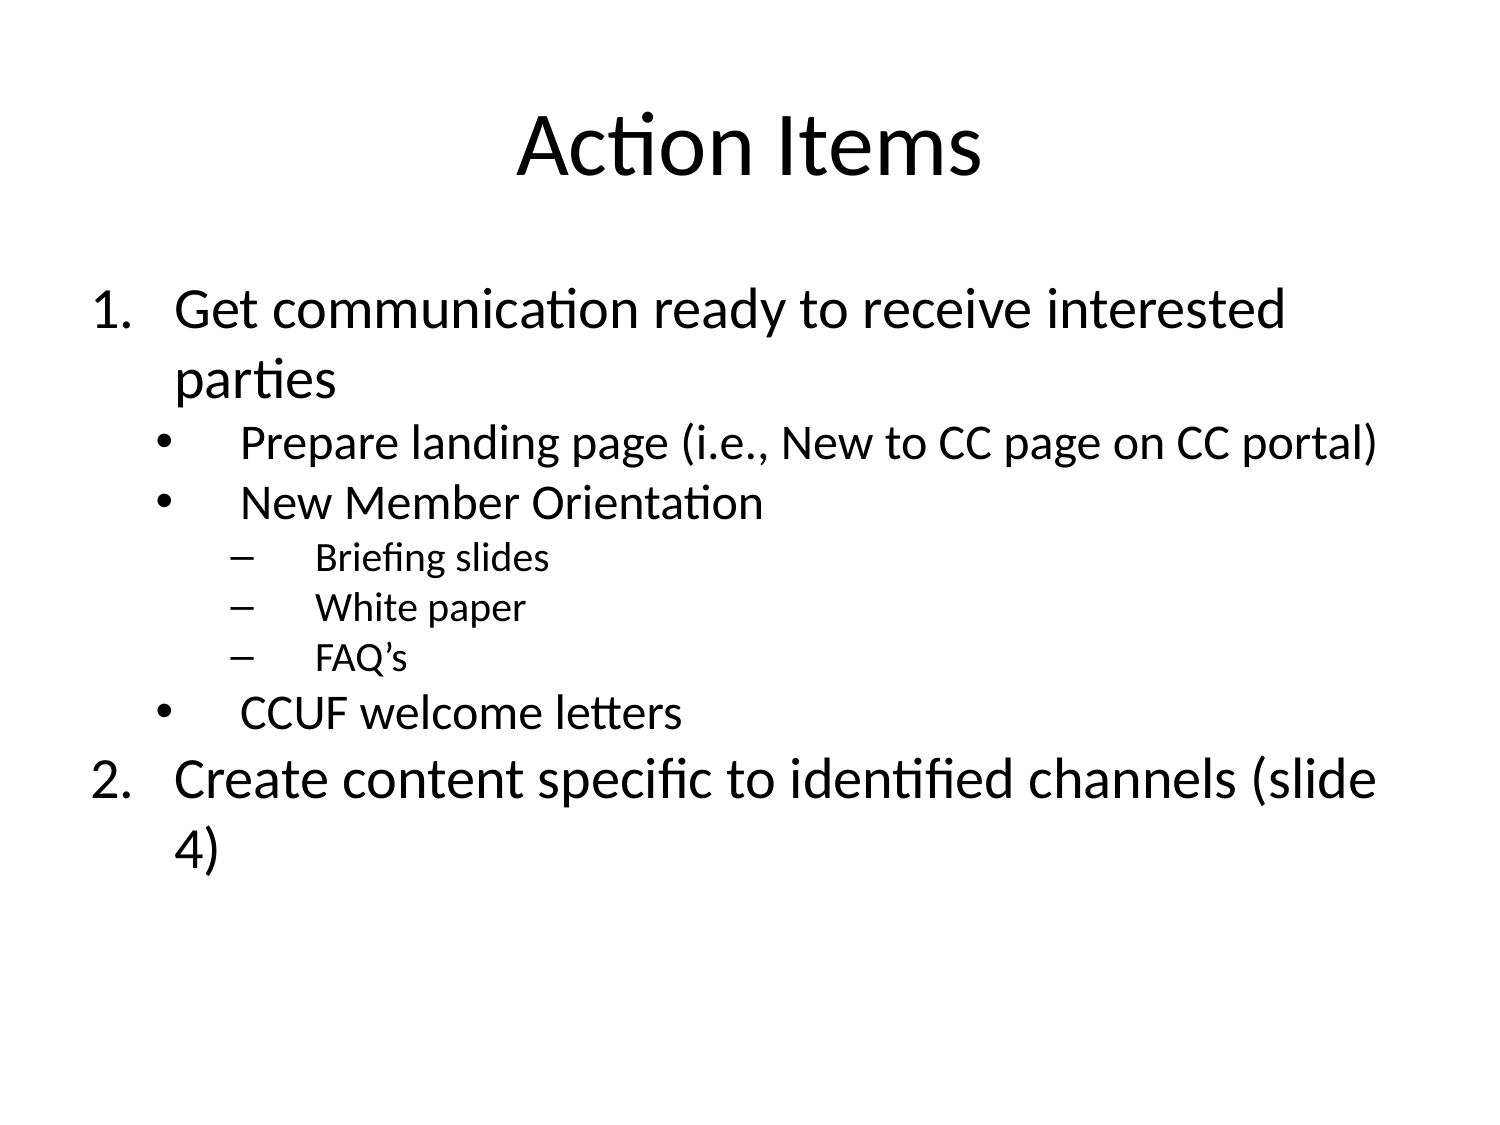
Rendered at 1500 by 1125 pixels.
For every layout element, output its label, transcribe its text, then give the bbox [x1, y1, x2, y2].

title Action Items [75, 45, 1425, 233]
list Get communication ready to receive interested parties Prepare landing page (i.e., New to CC page on CC portal) New Member Orientation Briefing slides White paper FAQ’s CCUF welcome letters Create content specific to identified channels (slide 4) [75, 262, 1425, 1005]
